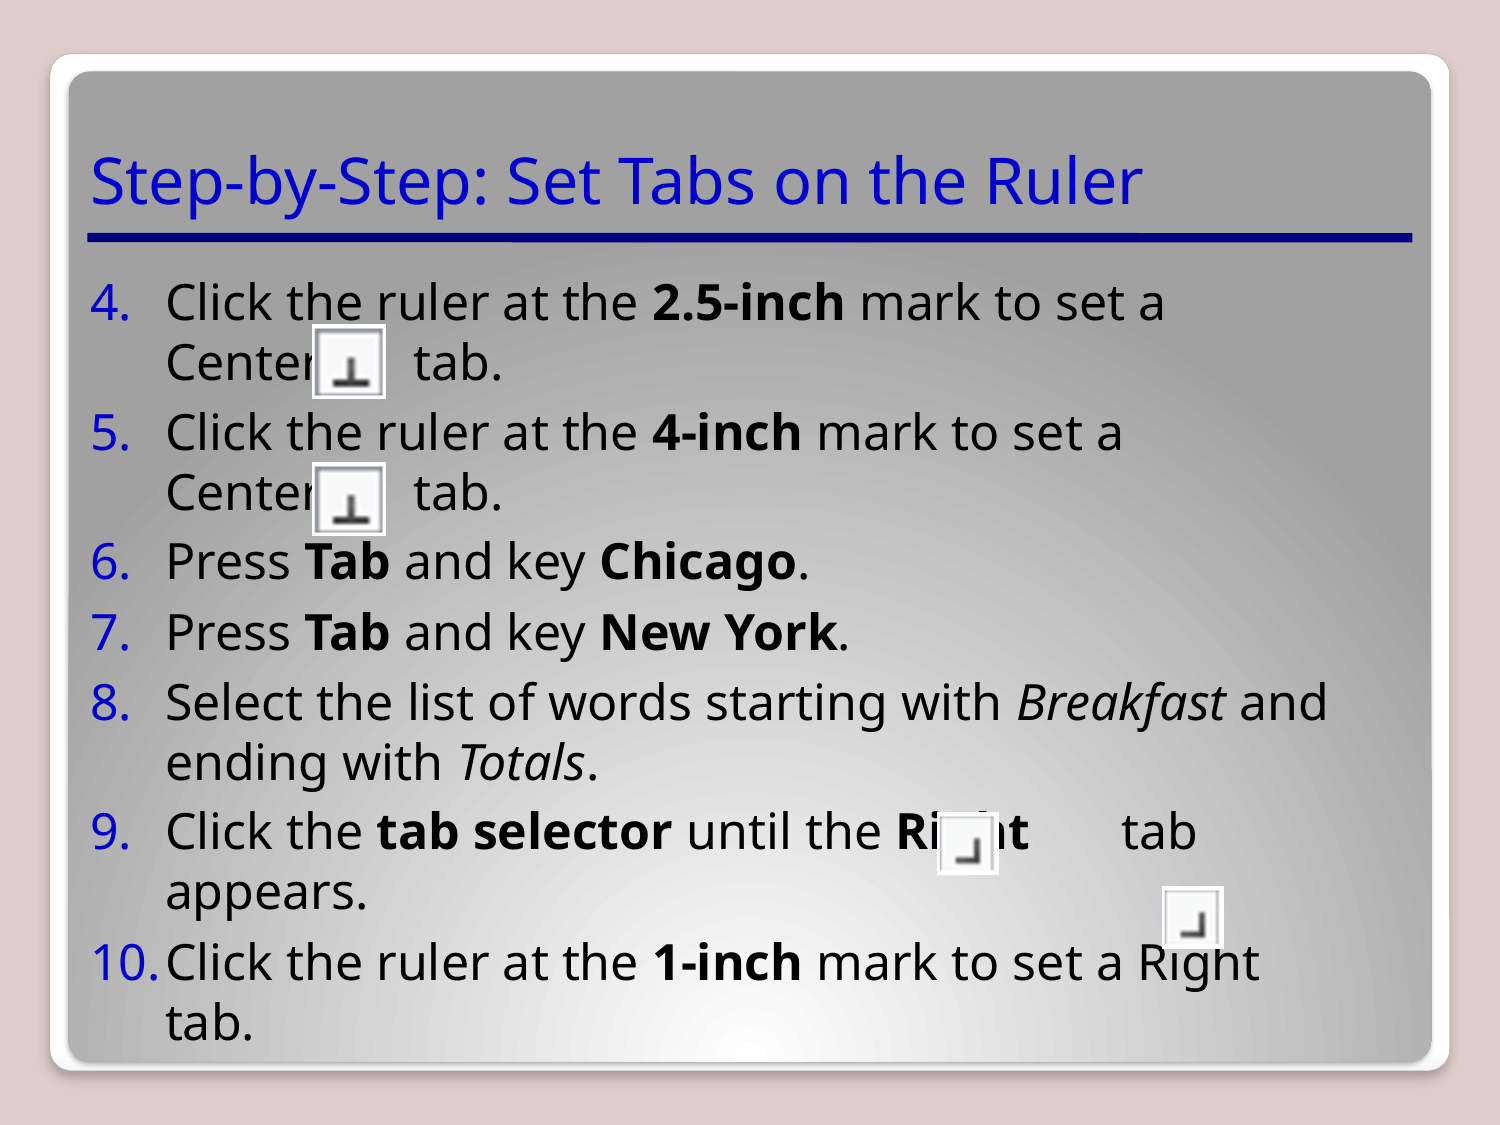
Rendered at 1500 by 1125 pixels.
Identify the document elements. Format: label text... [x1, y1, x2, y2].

picture [937, 812, 999, 876]
list Click the ruler at the 2.5-inch mark to set a Center tab. Click the ruler at the 4-inch mark to set a Center tab. Press Tab and key Chicago. Press Tab and key New York. Select the list of words starting with Breakfast and ending with Totals. Click the tab selector until the Right tab appears. Click the ruler at the 1-inch mark to set a Right tab. [75, 262, 1425, 1063]
title Step-by-Step: Set Tabs on the Ruler [74, 74, 1426, 226]
picture [312, 462, 387, 537]
picture [312, 324, 387, 399]
picture [1162, 885, 1224, 949]
